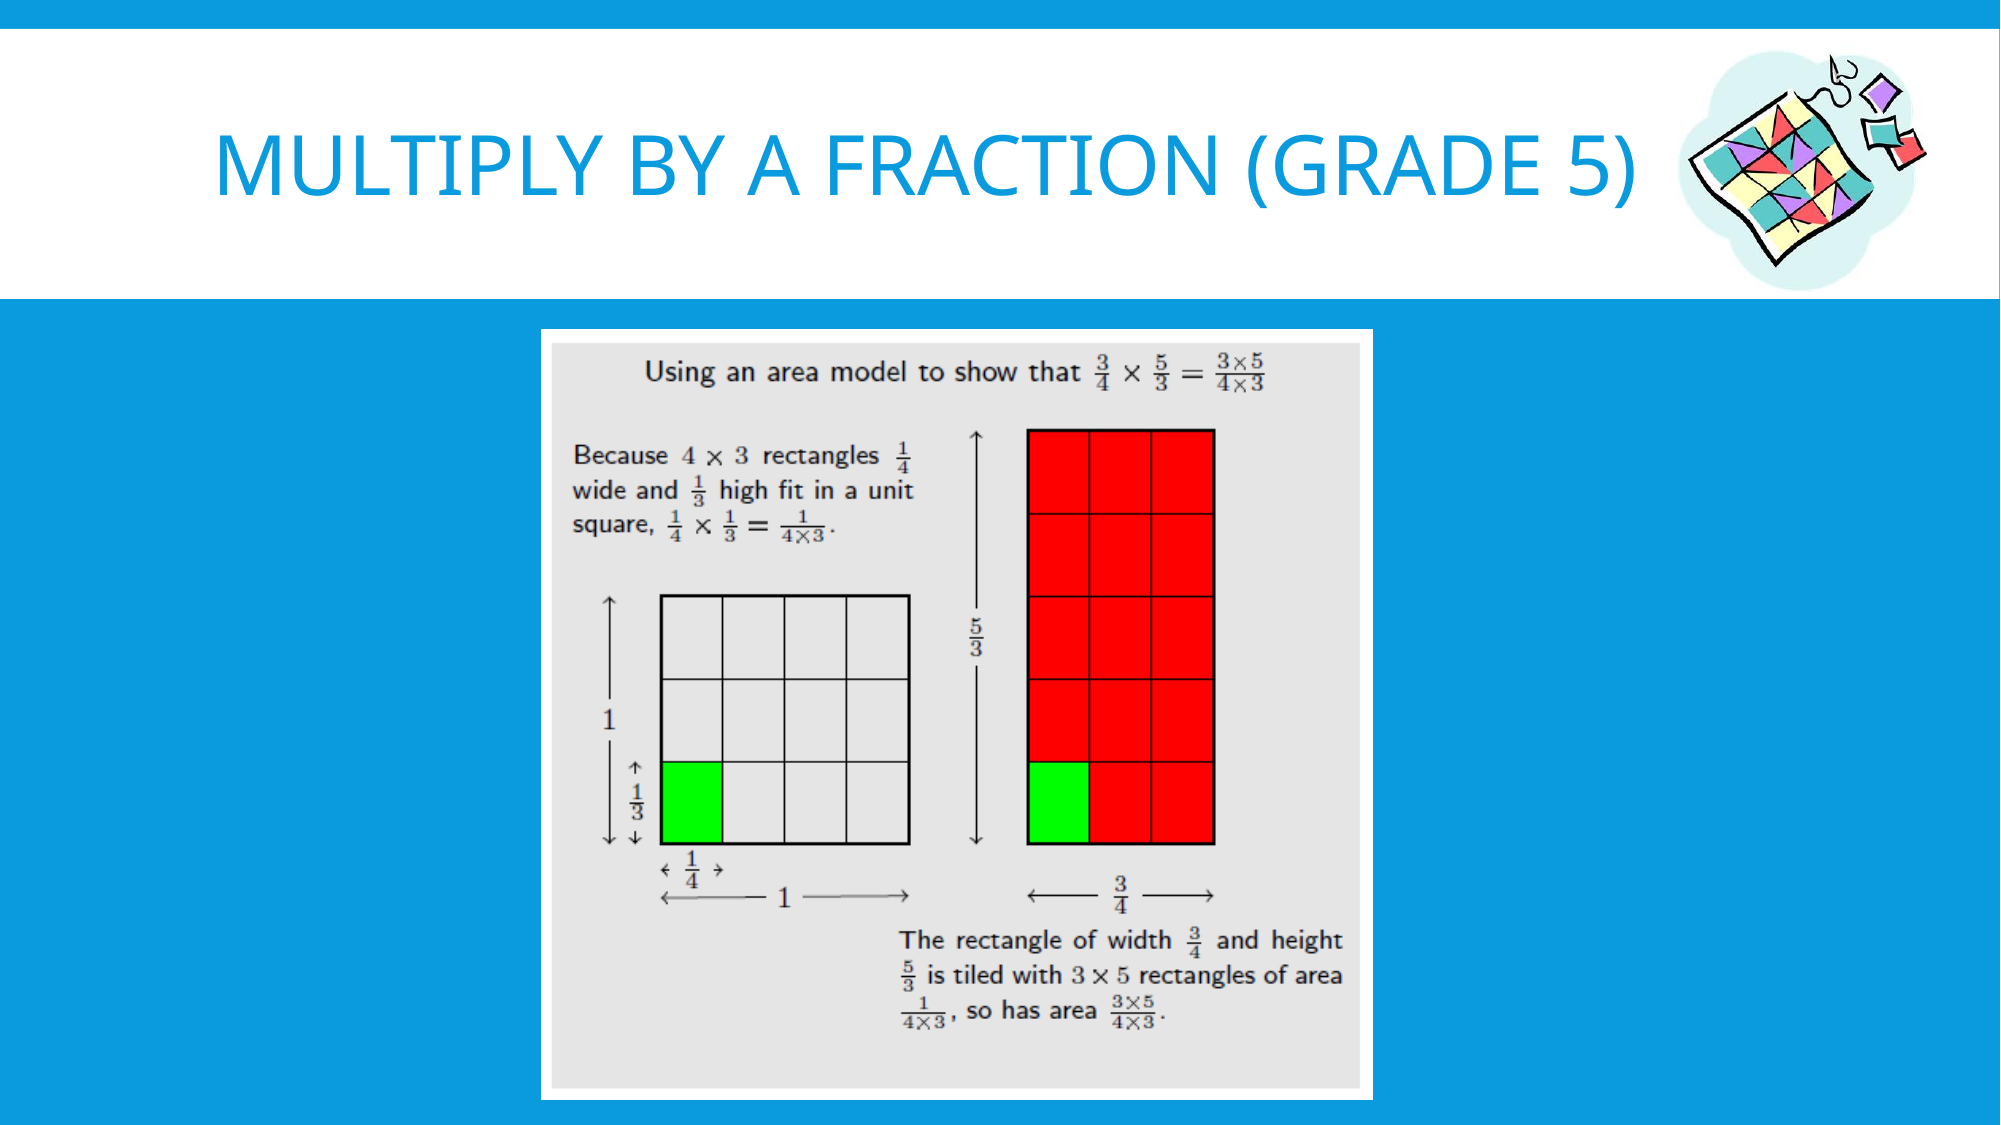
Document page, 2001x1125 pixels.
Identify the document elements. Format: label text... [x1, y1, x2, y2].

picture [1677, 46, 1927, 296]
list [541, 329, 1373, 1100]
title Multiply by a fraction (grade 5) [197, 46, 1672, 295]
